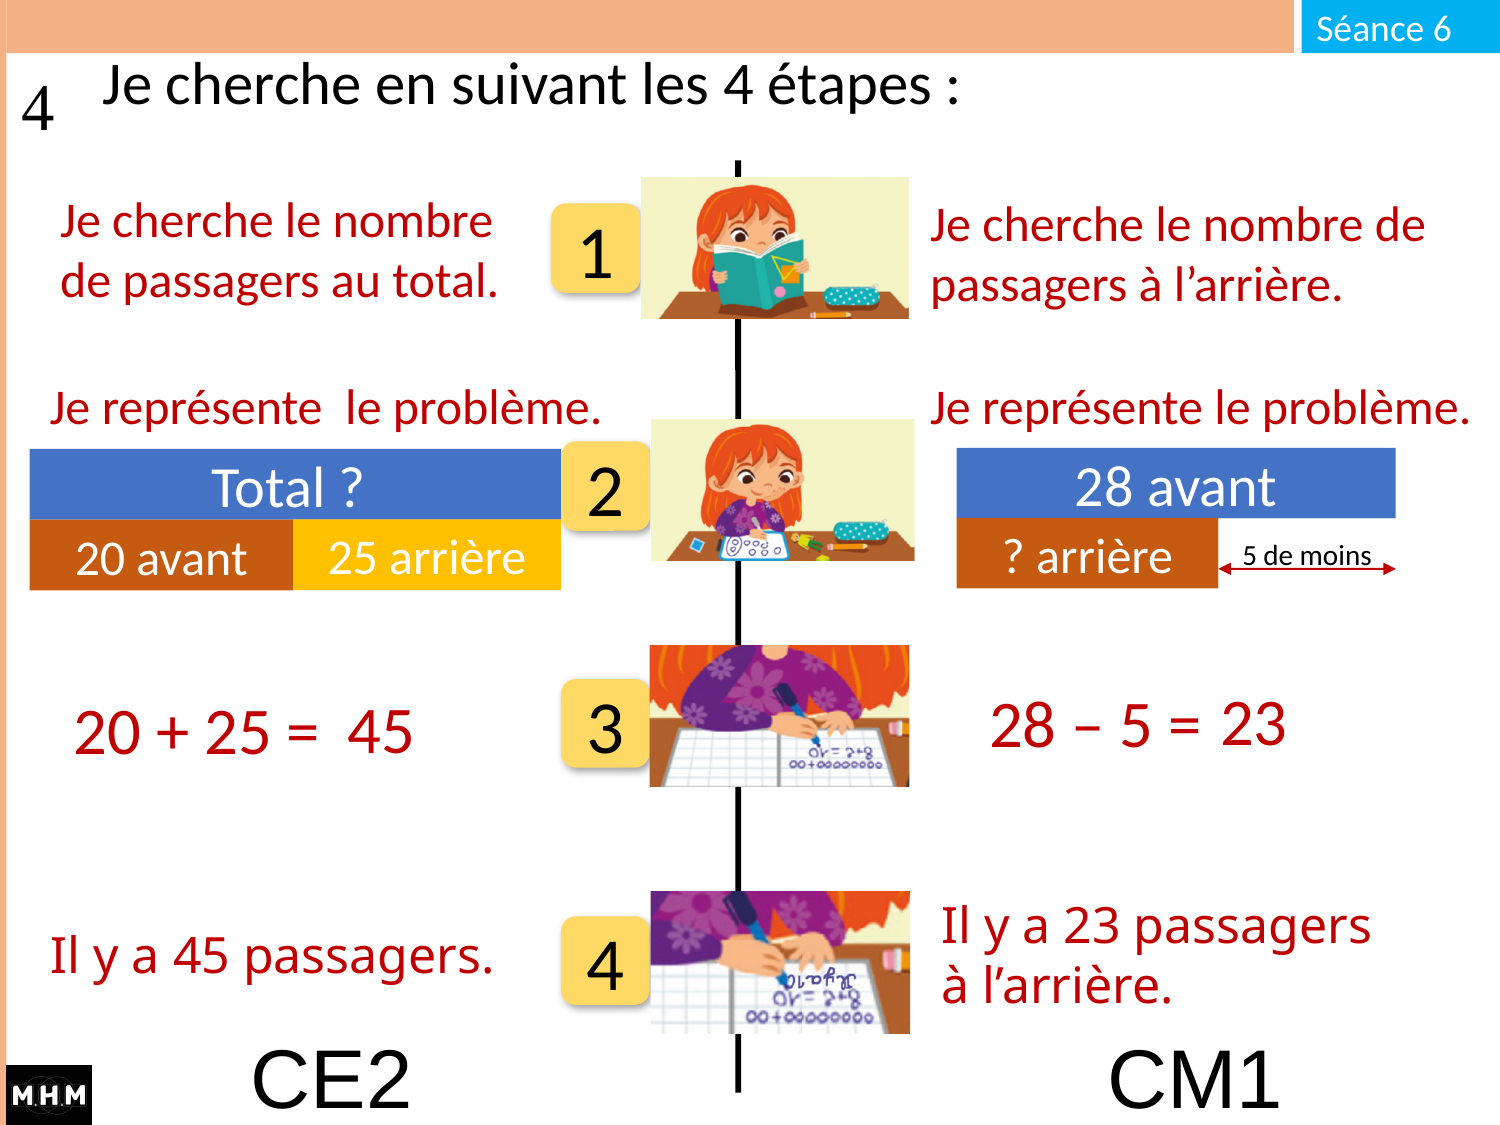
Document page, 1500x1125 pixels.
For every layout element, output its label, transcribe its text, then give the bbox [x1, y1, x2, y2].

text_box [1218, 518, 1396, 590]
text_box ? arrière [954, 516, 1219, 591]
text_box 25 arrière [291, 517, 563, 592]
picture [640, 176, 916, 320]
text_box Total ? [27, 447, 563, 518]
text_box 20 + 25 = … [59, 680, 399, 776]
text_box CE2 [236, 1017, 443, 1125]
text_box Je cherche le nombre de passagers au total. [45, 179, 532, 315]
text_box Je représente le problème. [915, 367, 1500, 442]
text_box Il y a 23 passagers à l’arrière. [926, 885, 1477, 1021]
text_box 2 [561, 439, 645, 533]
text_box Je cherche le nombre de passagers à l’arrière. [919, 184, 1500, 319]
picture [649, 645, 910, 788]
text_box Je représente le problème. [34, 367, 620, 442]
title Je cherche en suivant les 4 étapes : [88, 0, 1382, 125]
text_box 23 [1205, 671, 1359, 767]
text_box CM1 [1092, 1017, 1300, 1125]
text_box 4 [559, 914, 645, 1008]
text_box 1 [548, 201, 635, 296]
text_box 28 – 5 = [974, 672, 1261, 768]
text_box 20 avant [27, 518, 295, 593]
picture [650, 891, 911, 1034]
picture [650, 418, 915, 562]
picture [6, 1065, 92, 1125]
text_box 28 avant [954, 446, 1398, 520]
text_box 3 [558, 676, 644, 770]
text_box 45 [332, 679, 443, 774]
text_box Il y a 45 passagers. [35, 916, 561, 992]
